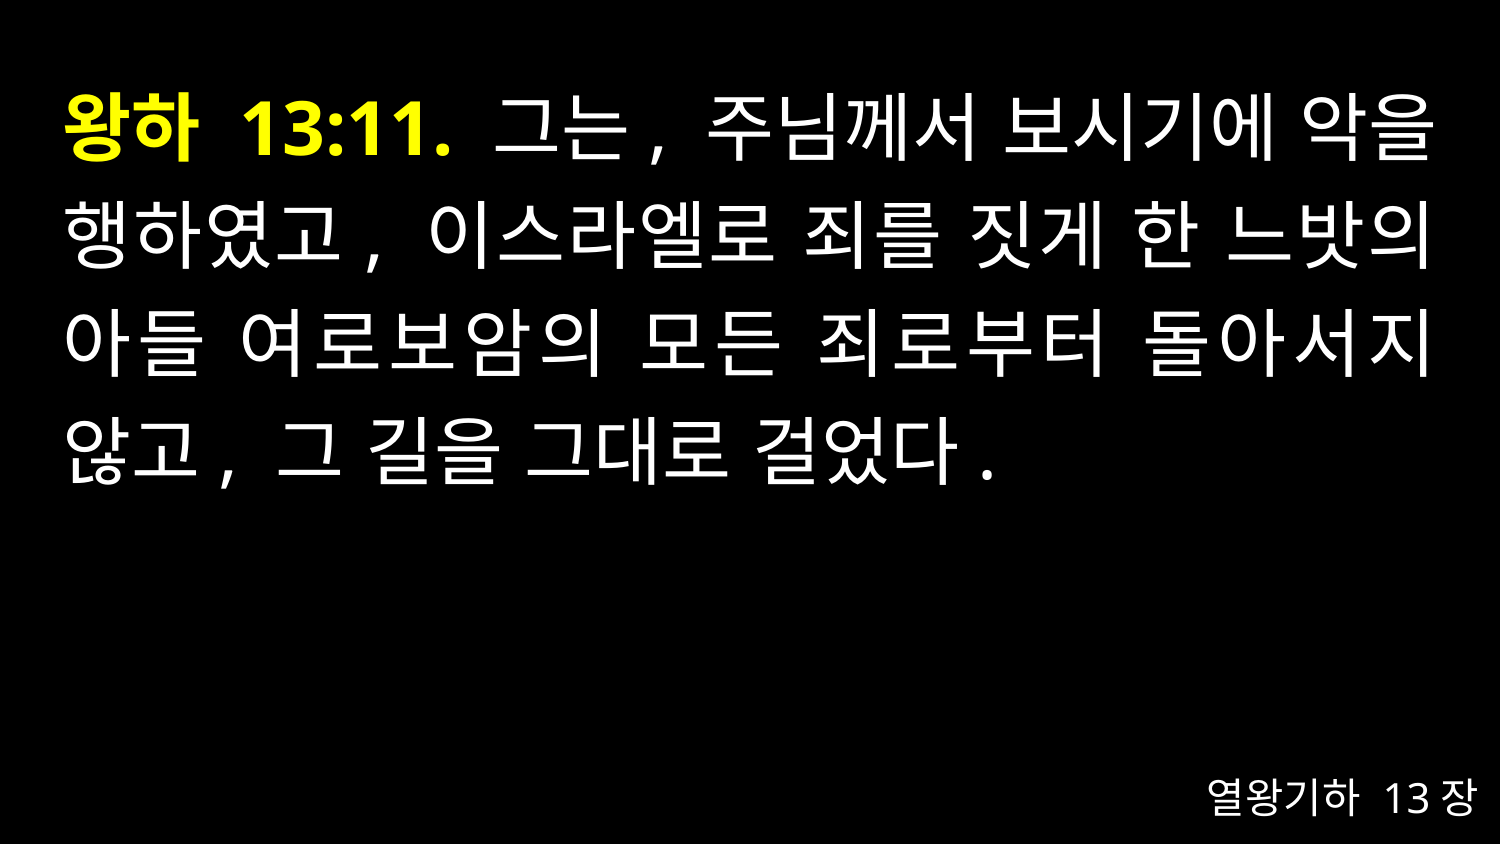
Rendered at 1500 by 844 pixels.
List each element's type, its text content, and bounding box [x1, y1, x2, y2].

subtitle 열왕기하 13장 [916, 770, 1500, 844]
title 왕하 13:11. 그는, 주님께서 보시기에 악을 행하였고, 이스라엘로 죄를 짓게 한 느밧의 아들 여로보암의 모든 죄로부터 돌아서지 않고, 그 길을 그대로 걸었다. [0, 0, 1500, 844]
